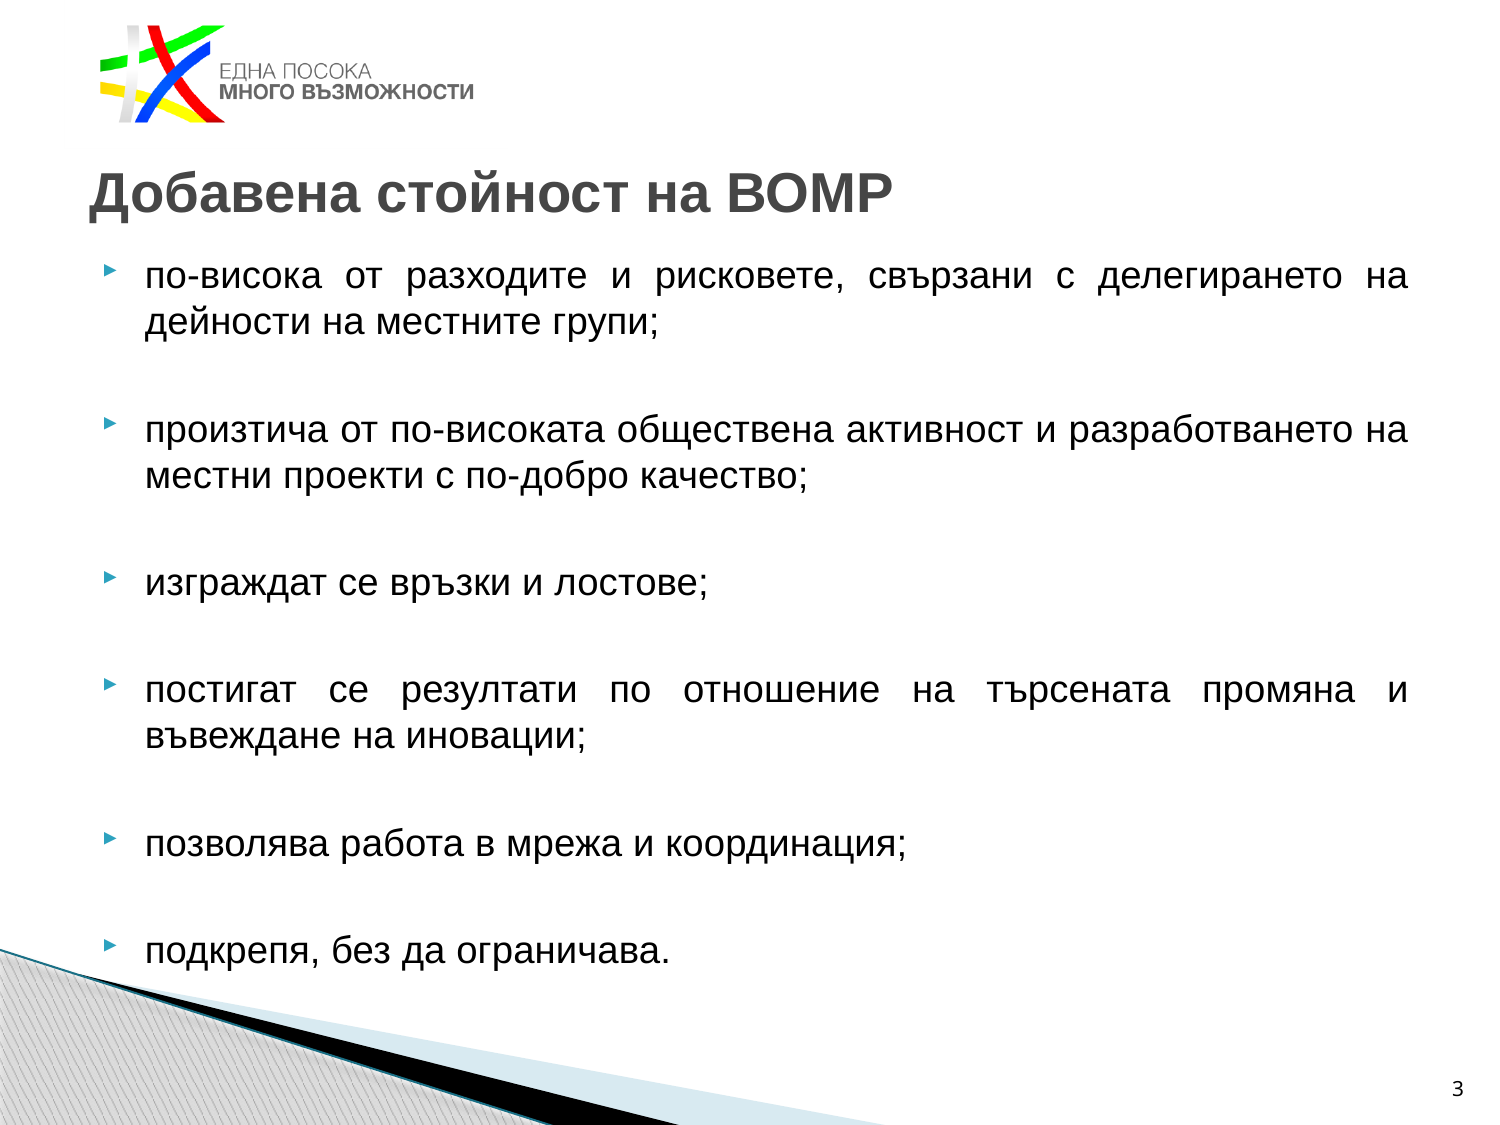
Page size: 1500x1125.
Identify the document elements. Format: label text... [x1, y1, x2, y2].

title Добавена стойност на ВОМР [75, 45, 1425, 233]
list по-висока от разходите и рисковете, свързани с делегирането на дейности на местните групи; произтича от по-високата обществена активност и разработването на местни проекти с по-добро качество; изграждат се връзки и лостове; постигат се резултати по отношение на търсената промяна и въвеждане на иновации; позволява работа в мрежа и координация; подкрепя, без да ограничава. [75, 243, 1425, 986]
slide_number 3 [1418, 1051, 1479, 1112]
picture [64, 0, 508, 150]
